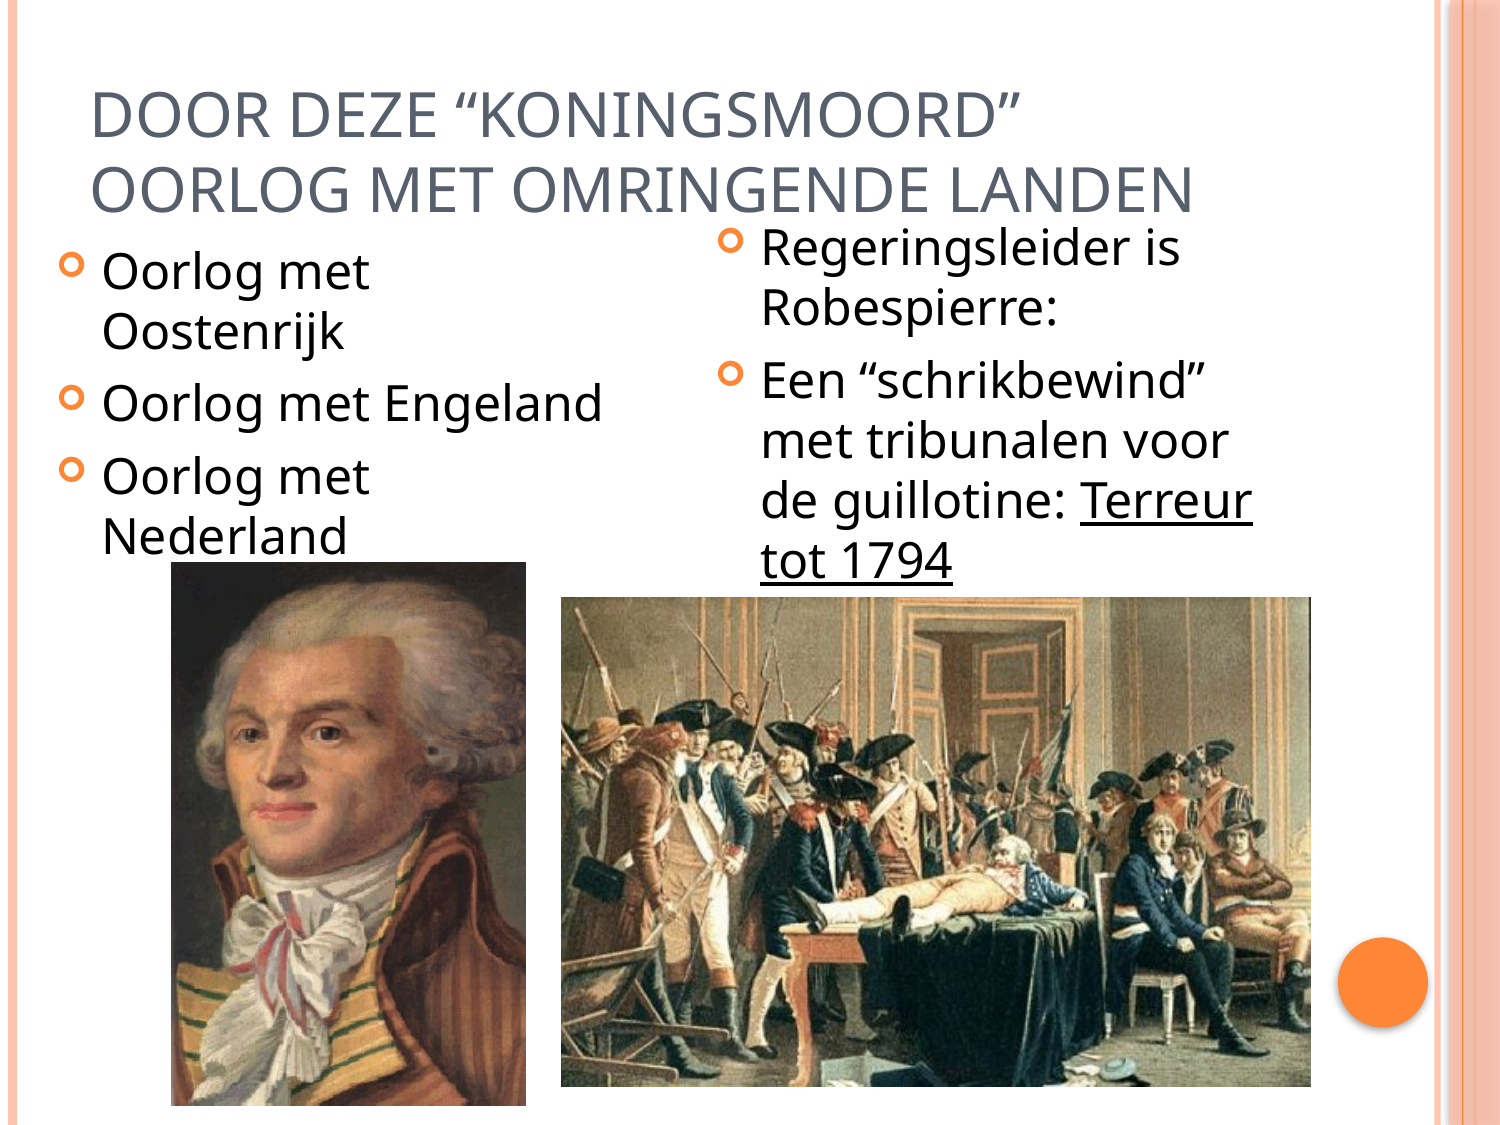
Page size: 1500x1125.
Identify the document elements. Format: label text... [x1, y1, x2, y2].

picture [560, 597, 1311, 1088]
title Door deze “koningsmoord” oorlog met omringende landen [75, 45, 1300, 233]
list Oorlog met Oostenrijk Oorlog met Engeland Oorlog met Nederland [41, 231, 622, 1018]
picture [170, 561, 527, 1106]
list Regeringsleider is Robespierre: Een “schrikbewind” met tribunalen voor de guillotine: Terreur tot 1794 [700, 208, 1301, 594]
